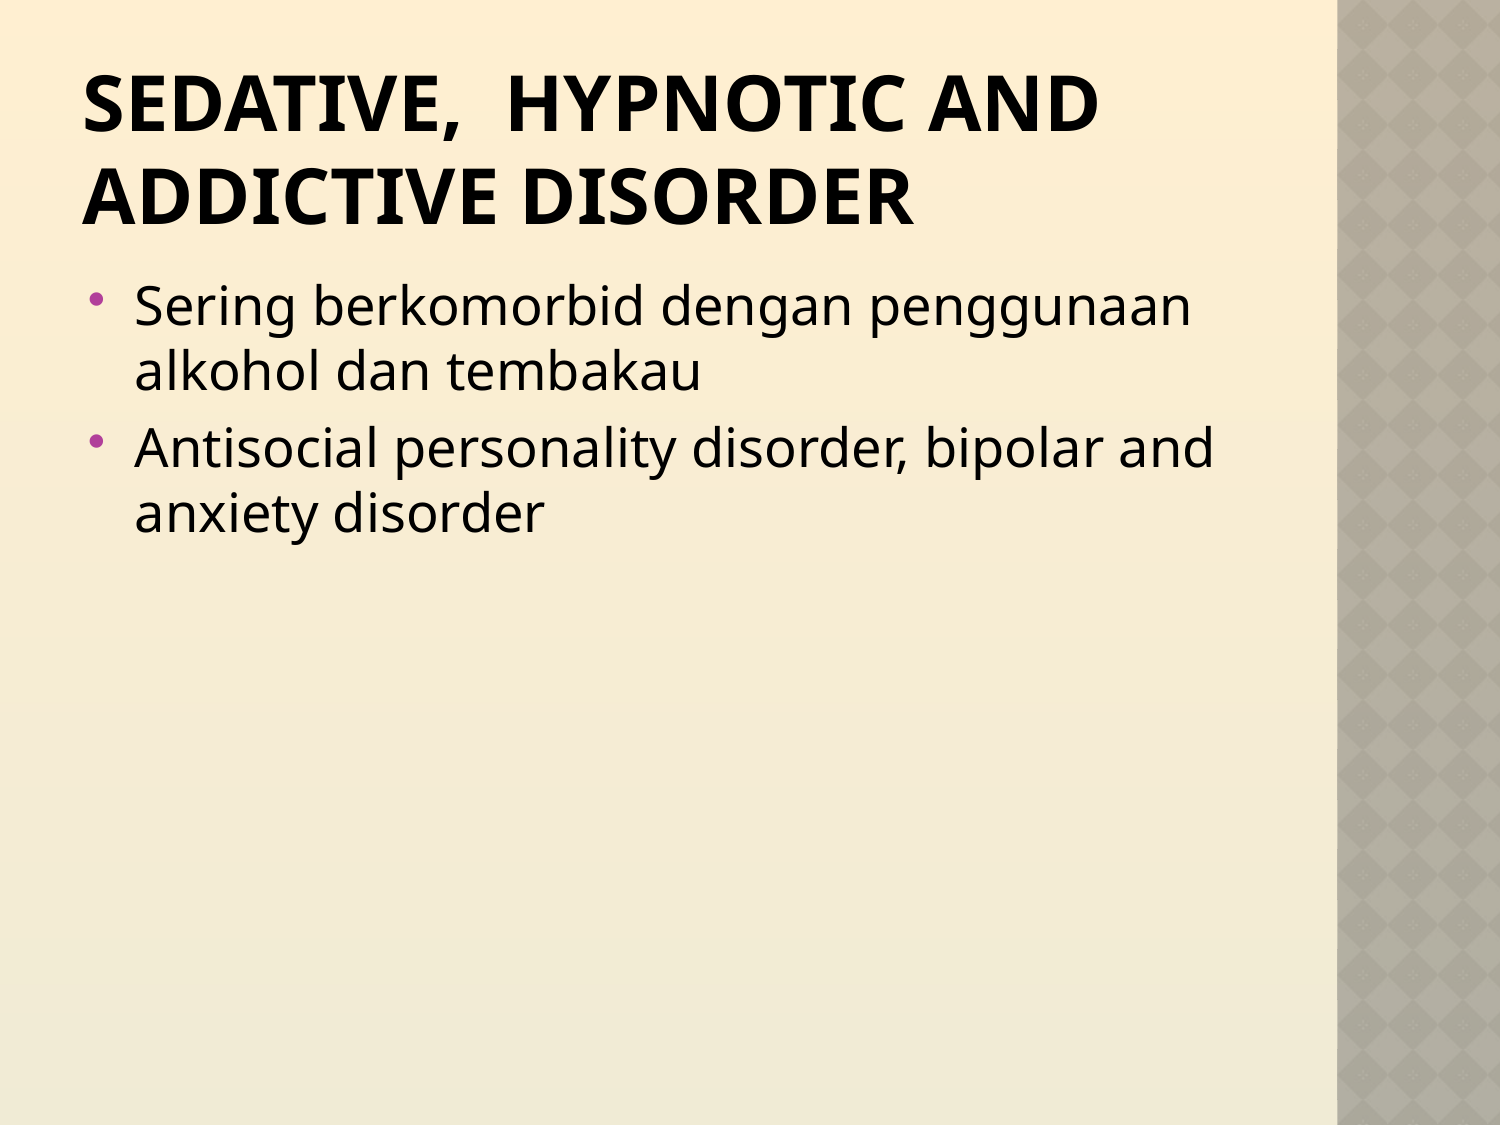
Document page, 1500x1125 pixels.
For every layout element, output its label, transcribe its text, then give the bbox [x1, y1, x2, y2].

list Sering berkomorbid dengan penggunaan alkohol dan tembakau Antisocial personality disorder, bipolar and anxiety disorder [75, 264, 1263, 1059]
title SEDATIve, Hypnotic and addictive disorder [75, 52, 1263, 240]
